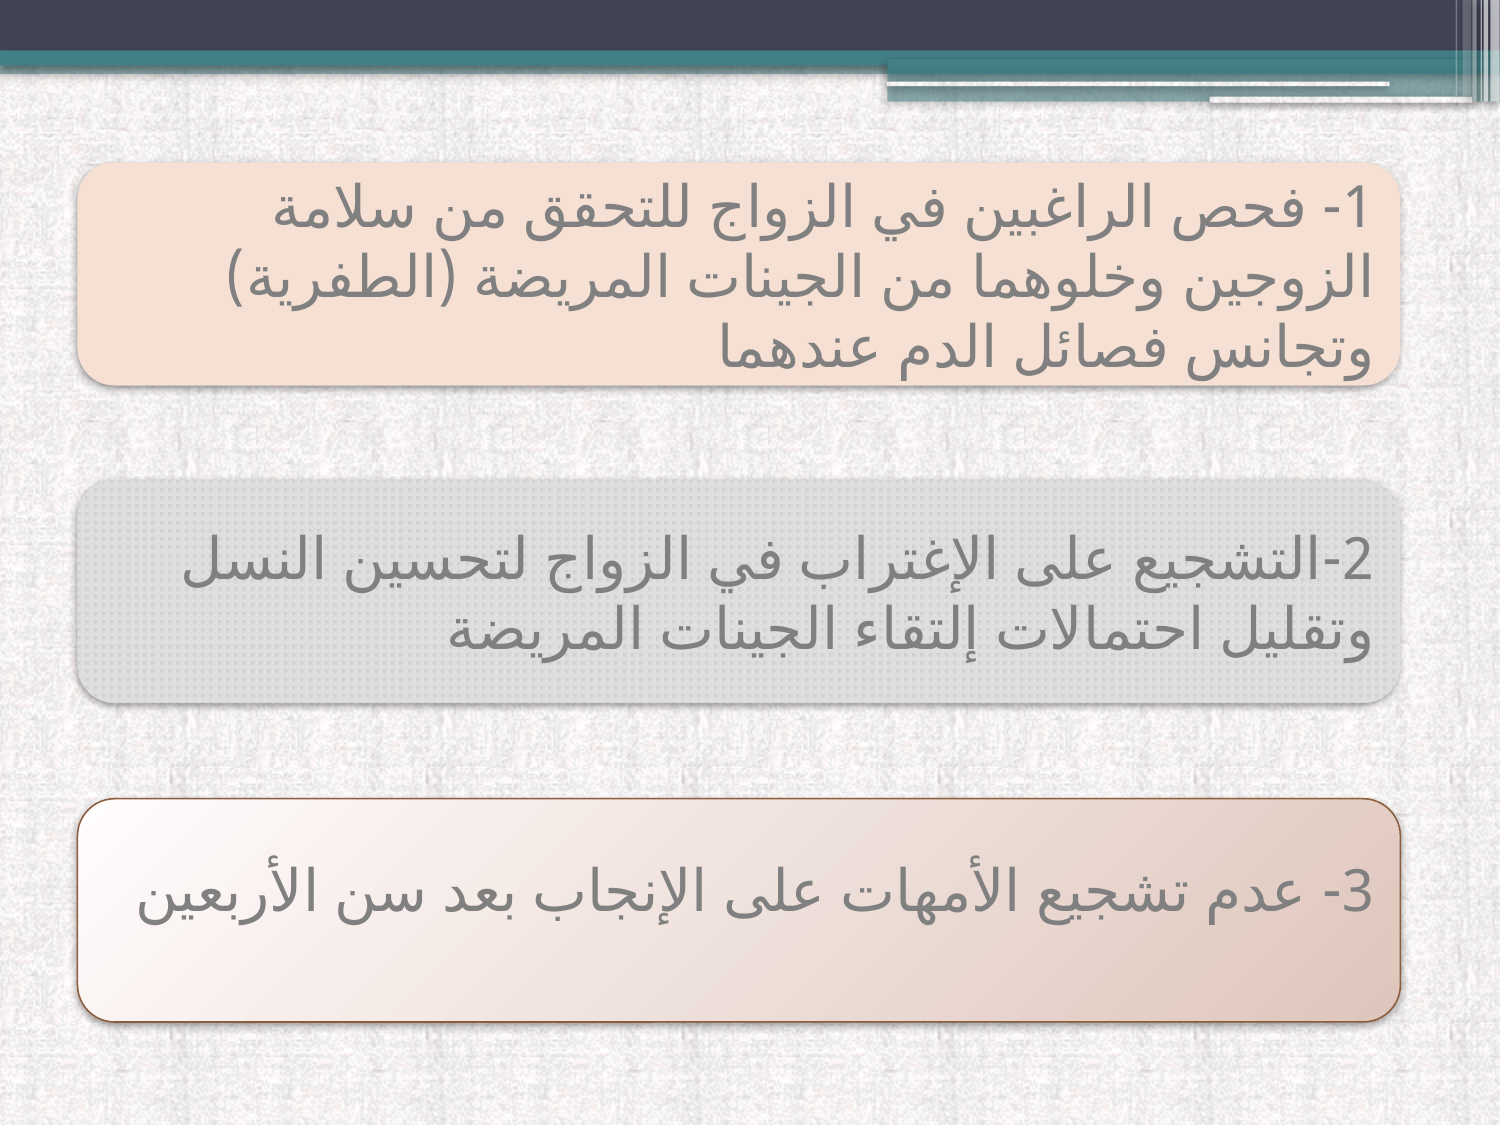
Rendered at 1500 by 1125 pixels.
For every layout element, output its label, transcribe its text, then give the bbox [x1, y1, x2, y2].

picture [0, 74, 1500, 1125]
text_box 2-التشجيع على الإغتراب في الزواج لتحسين النسل وتقليل احتمالات إلتقاء الجينات المريضة [77, 479, 1401, 704]
text_box 1- فحص الراغبين في الزواج للتحقق من سلامة الزوجين وخلوهما من الجينات المريضة (الطفرية) وتجانس فصائل الدم عندهما [77, 162, 1401, 386]
text_box 3- عدم تشجيع الأمهات على الإنجاب بعد سن الأربعين [76, 797, 1402, 1023]
